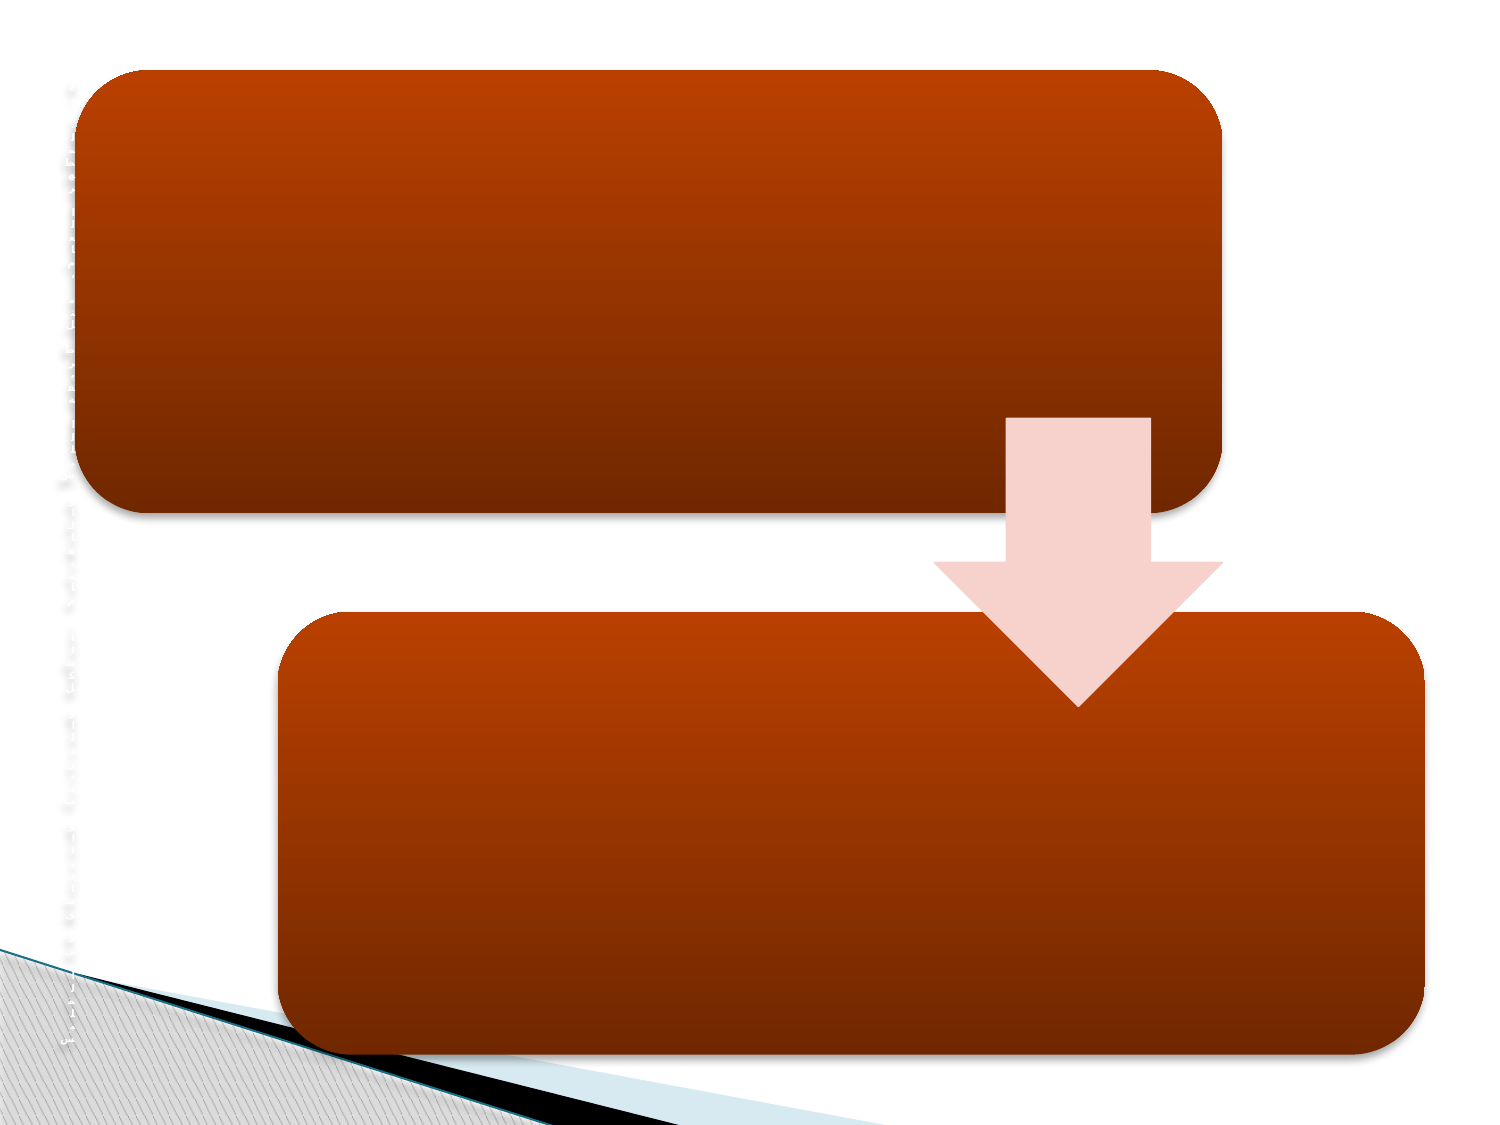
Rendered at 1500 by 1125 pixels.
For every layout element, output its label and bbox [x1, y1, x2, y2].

list [74, 70, 1426, 1055]
